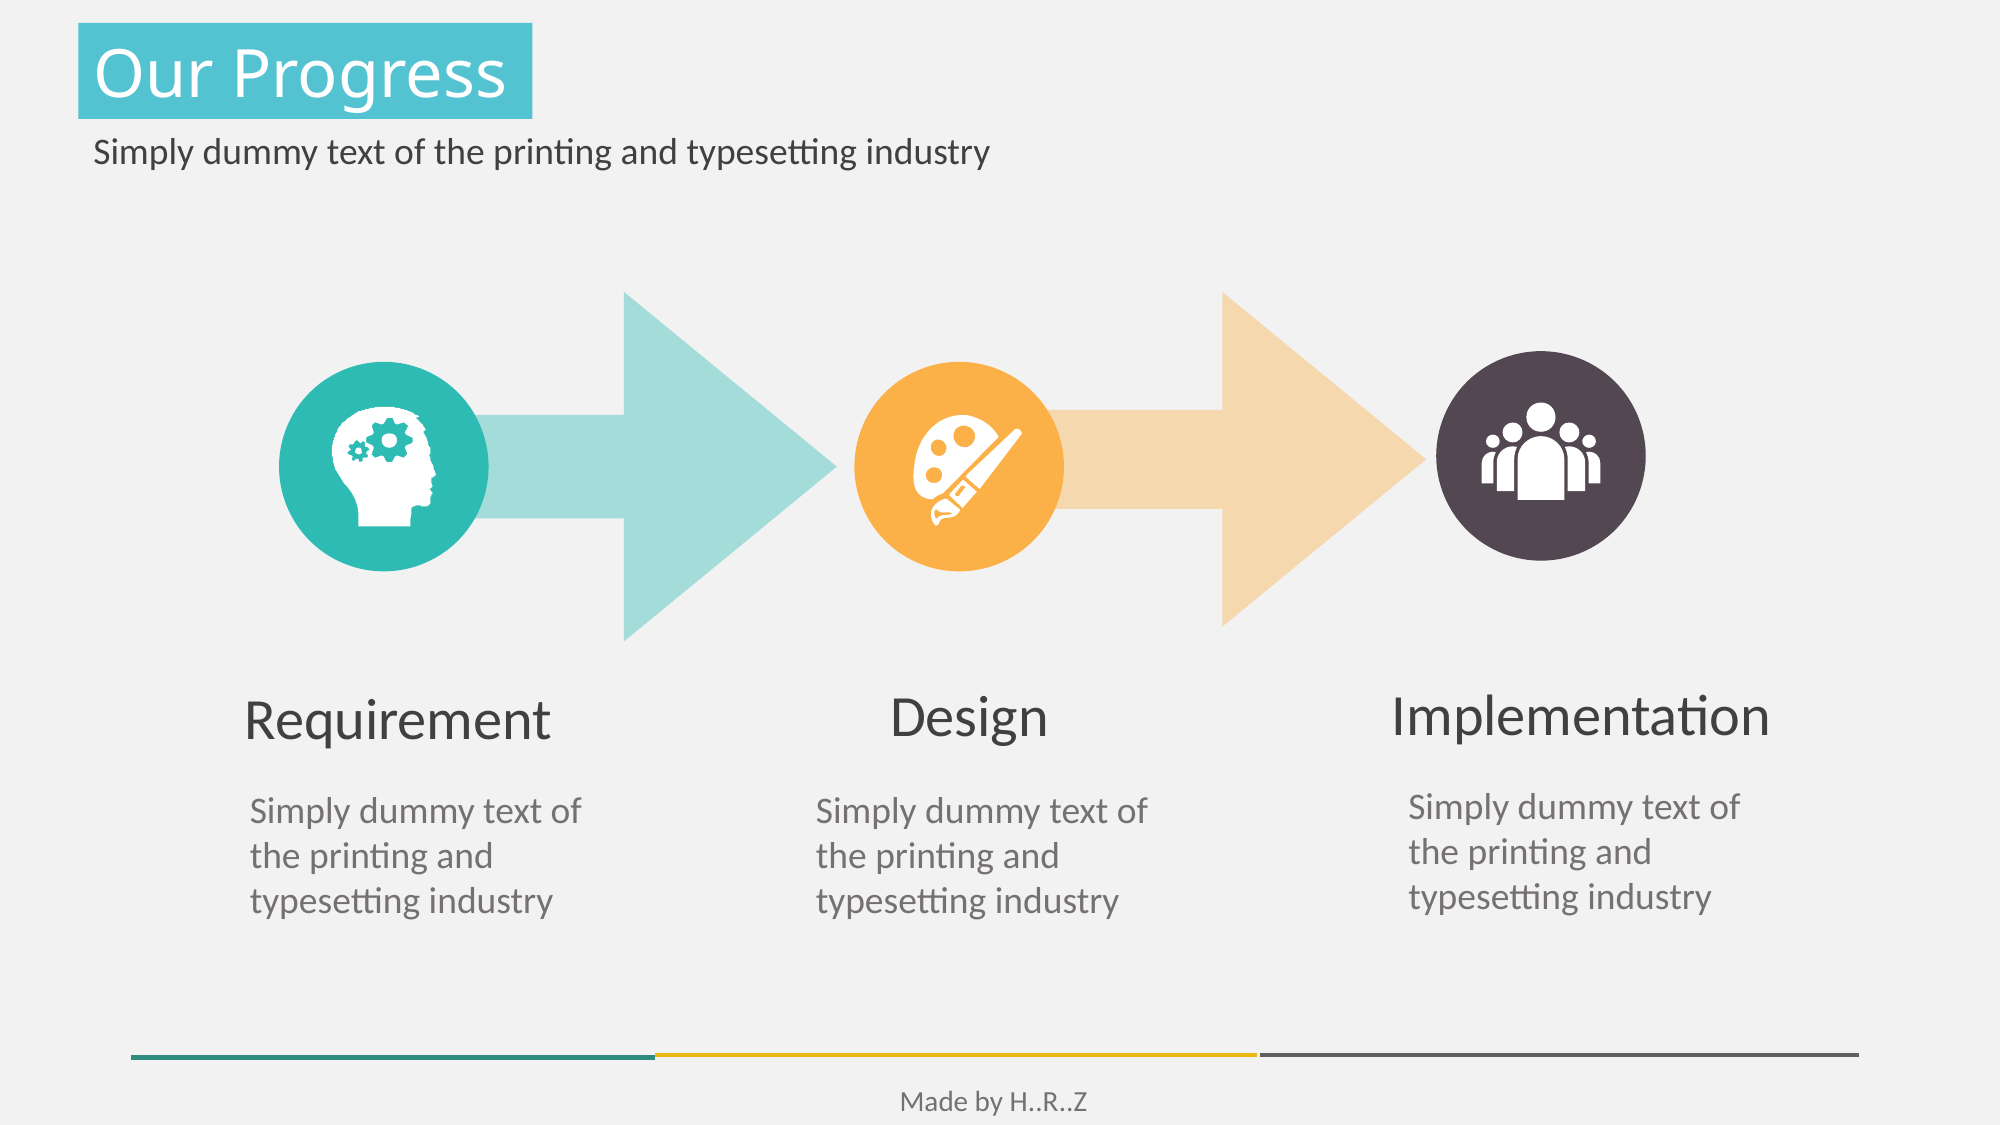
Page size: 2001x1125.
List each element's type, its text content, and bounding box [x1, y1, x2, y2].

text_box Simply dummy text of the printing and typesetting industry [234, 778, 630, 929]
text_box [1436, 351, 1646, 561]
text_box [78, 23, 1434, 181]
text_box Simply dummy text of the printing and typesetting industry [1393, 774, 1789, 925]
text_box [1064, 289, 1428, 629]
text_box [854, 361, 1064, 572]
text_box Design [875, 670, 1231, 756]
text_box Implementation [1377, 670, 1806, 755]
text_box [130, 1055, 1860, 1125]
text_box [489, 289, 839, 644]
text_box Simply dummy text of the printing and typesetting industry [801, 778, 1196, 929]
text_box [279, 361, 489, 572]
text_box Requirement [230, 673, 585, 759]
